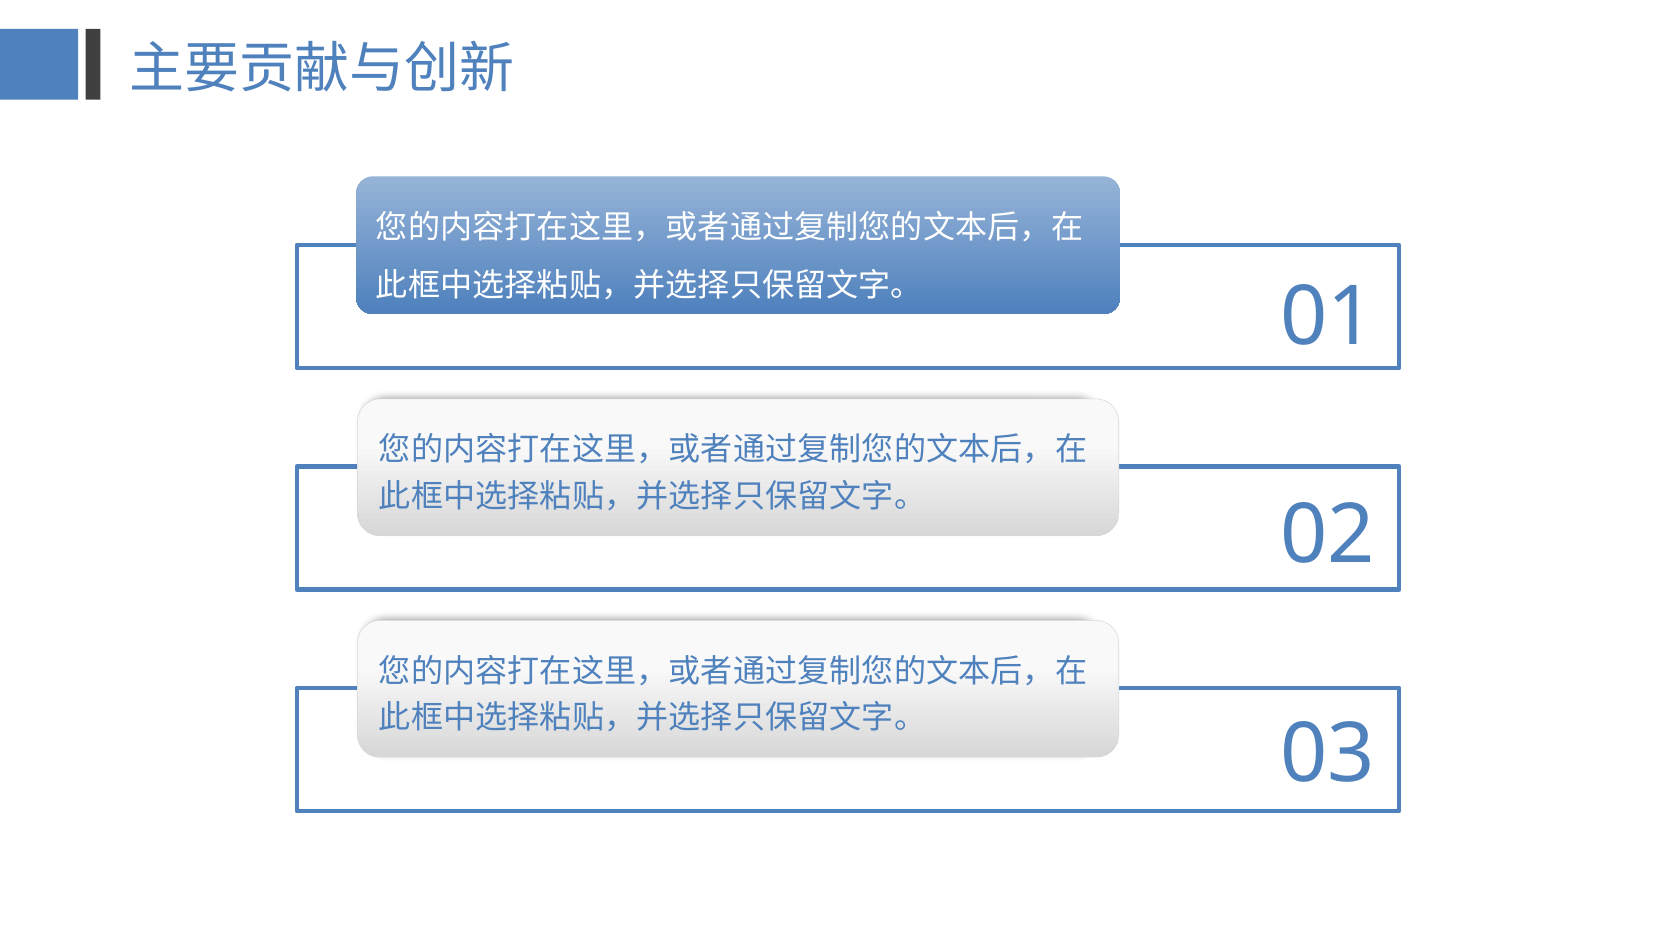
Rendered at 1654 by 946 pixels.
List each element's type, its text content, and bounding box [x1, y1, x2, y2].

text_box 01 [1256, 254, 1400, 369]
title 主要贡献与创新 [0, 24, 1059, 116]
text_box 您的内容打在这里，或者通过复制您的文本后，在此框中选择粘贴，并选择只保留文字。 [356, 176, 1121, 315]
text_box [296, 245, 1400, 369]
text_box [296, 466, 1400, 590]
text_box 您的内容打在这里，或者通过复制您的文本后，在 此框中选择粘贴，并选择只保留文字。 [357, 398, 1119, 536]
text_box [296, 687, 1400, 812]
text_box 您的内容打在这里，或者通过复制您的文本后，在 此框中选择粘贴，并选择只保留文字。 [357, 620, 1119, 758]
text_box 02 [1256, 472, 1400, 587]
text_box 03 [1256, 691, 1400, 806]
